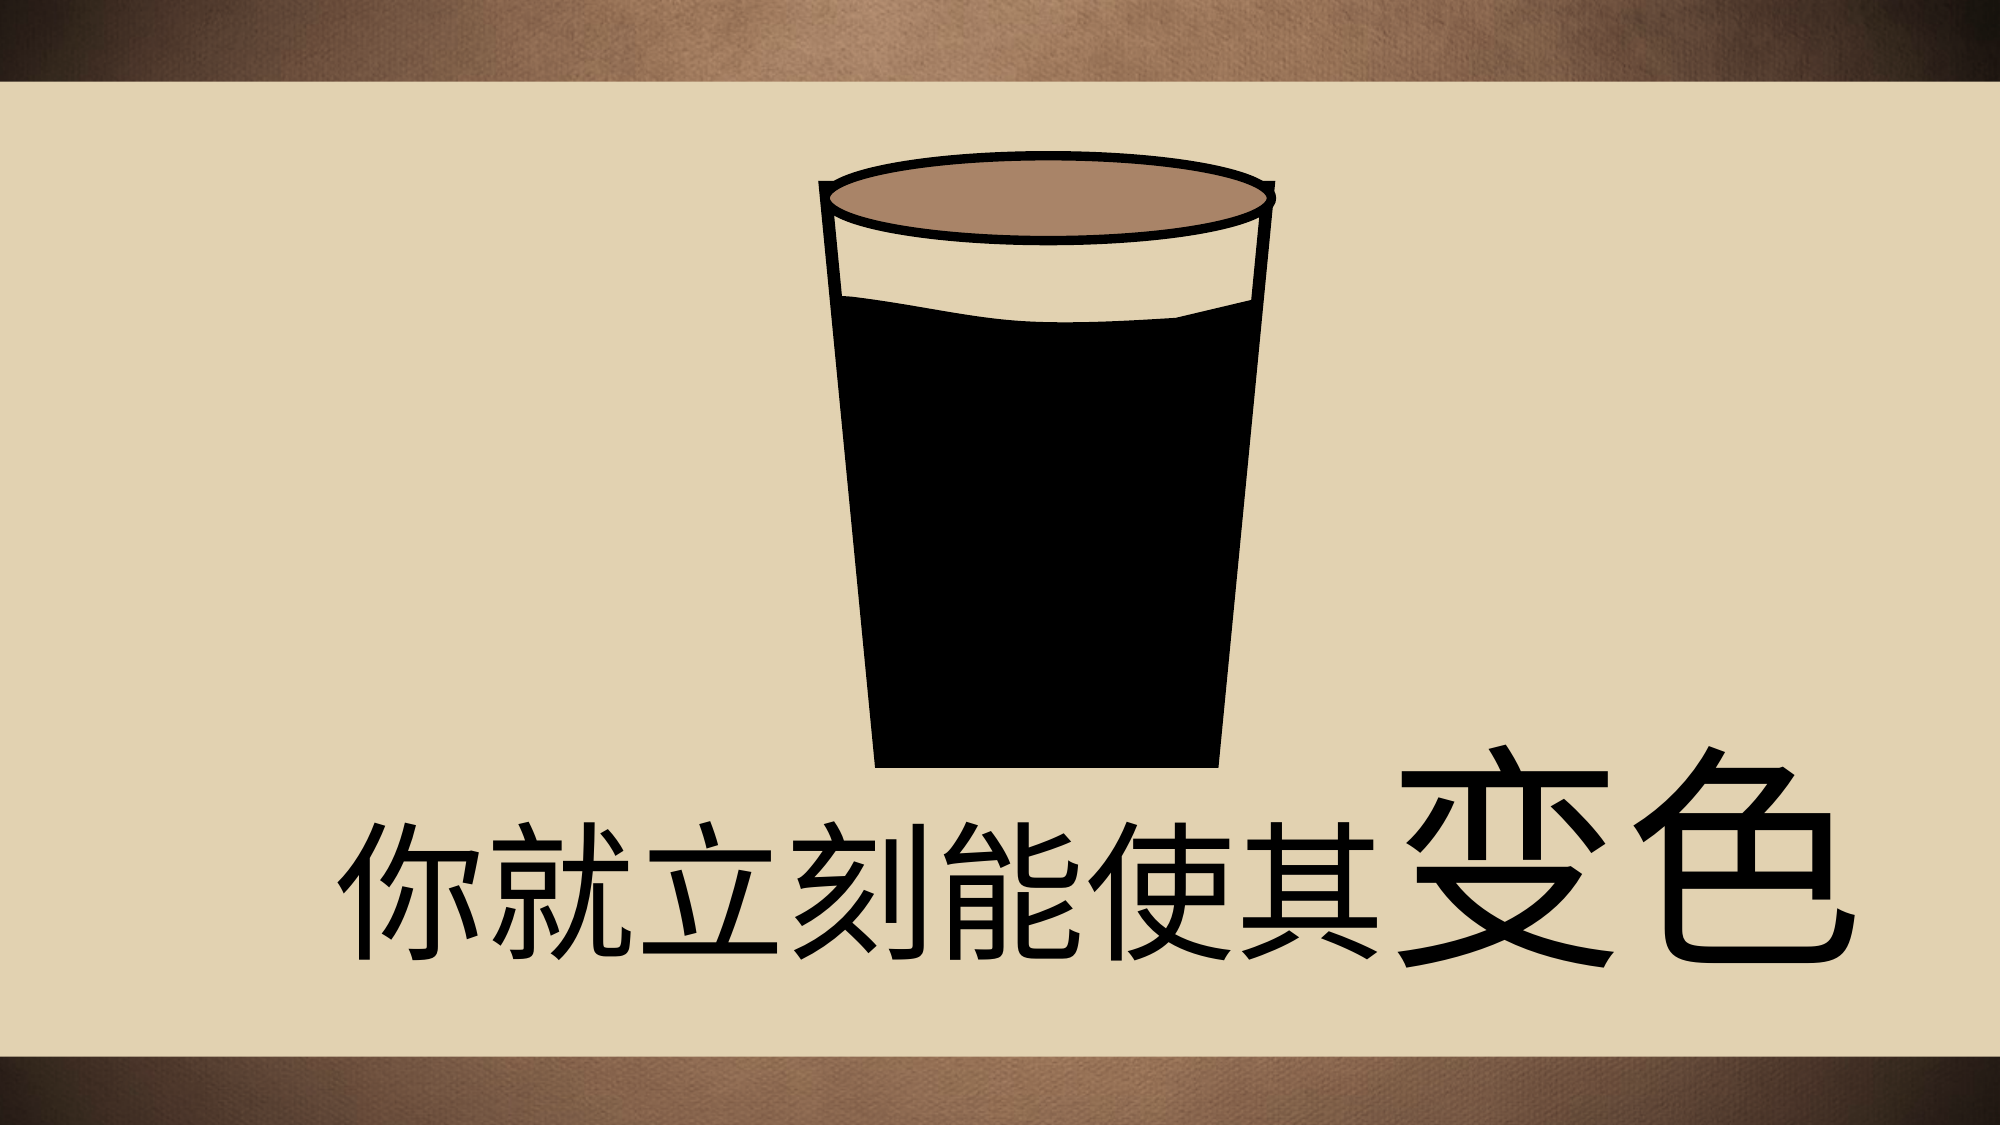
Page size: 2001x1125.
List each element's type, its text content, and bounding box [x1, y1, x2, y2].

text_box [825, 155, 1272, 767]
text_box [0, 81, 2000, 1058]
picture [0, 1058, 2000, 1125]
text_box 你就立刻能使其变色 [320, 701, 1880, 1004]
picture [0, 0, 2000, 81]
